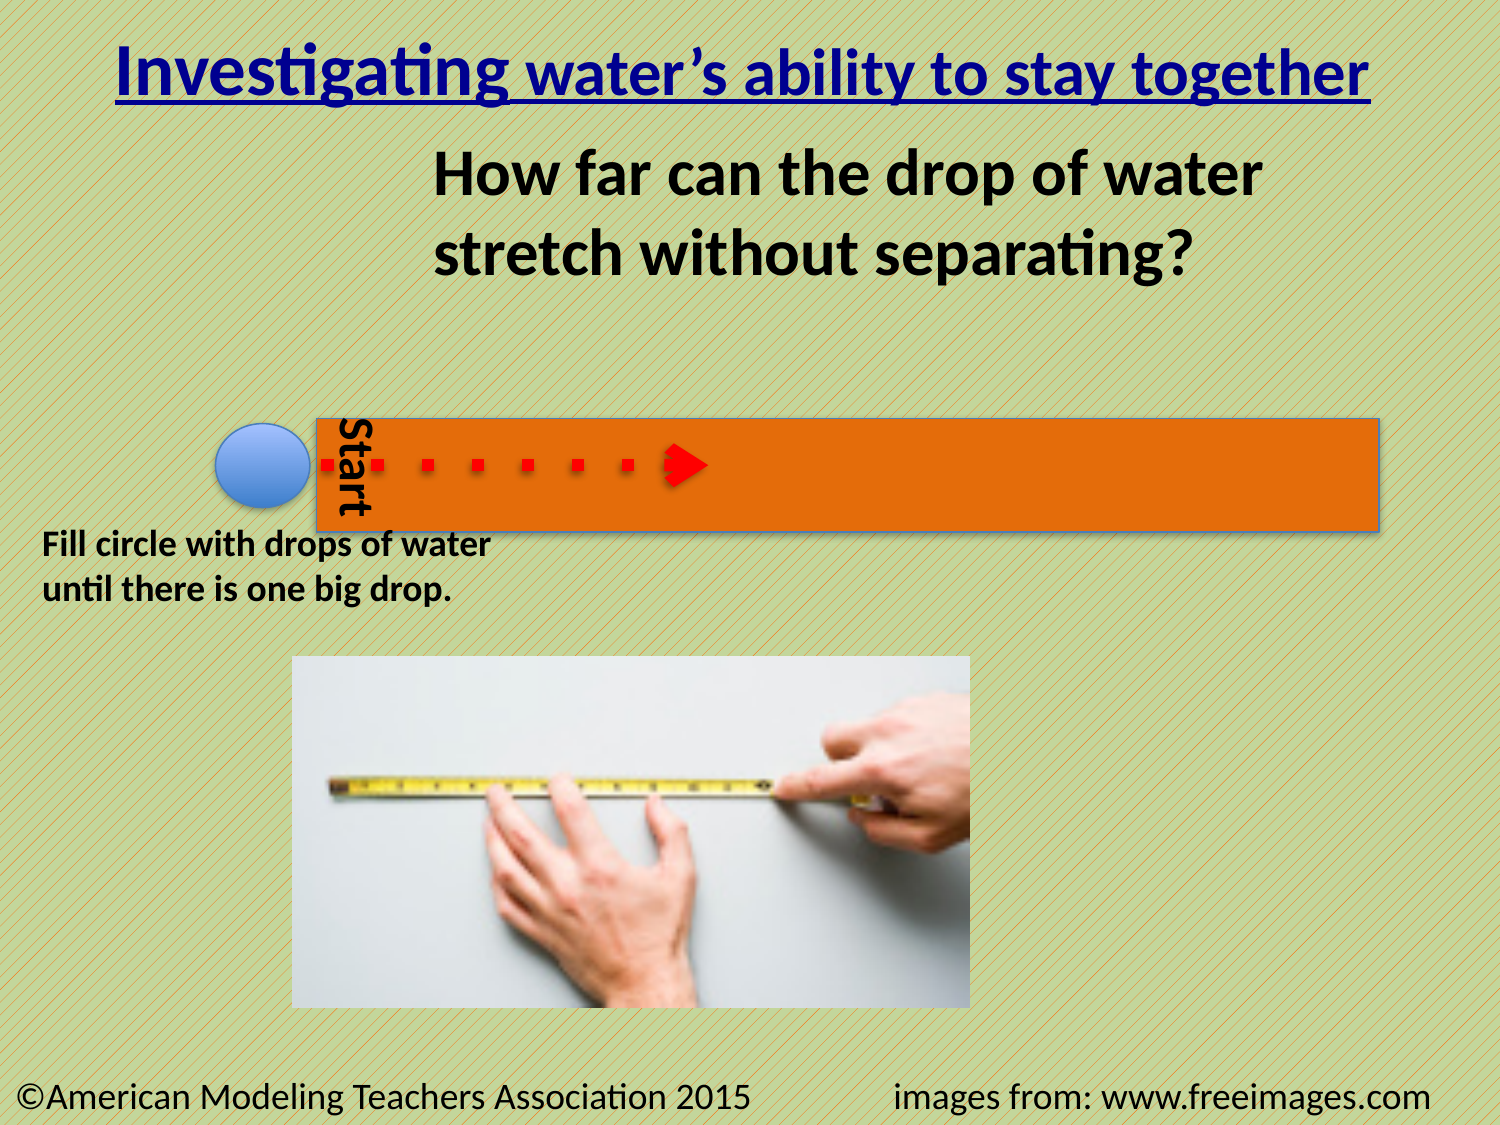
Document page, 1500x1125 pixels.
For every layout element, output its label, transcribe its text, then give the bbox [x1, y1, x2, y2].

text_box [214, 422, 311, 509]
picture [291, 656, 971, 1008]
text_box images from: www.freeimages.com [878, 1064, 1448, 1125]
text_box Start [322, 402, 398, 464]
text_box [398, 418, 1380, 533]
text_box Investigating water’s ability to stay together [100, 12, 1452, 118]
text_box [316, 418, 322, 464]
text_box How far can the drop of water stretch without separating? [418, 121, 1414, 297]
text_box ©American Modeling Teachers Association 2015 [0, 1064, 862, 1125]
text_box Start [322, 473, 398, 511]
text_box [316, 473, 322, 511]
text_box Fill circle with drops of water until there is one big drop. [27, 511, 524, 661]
